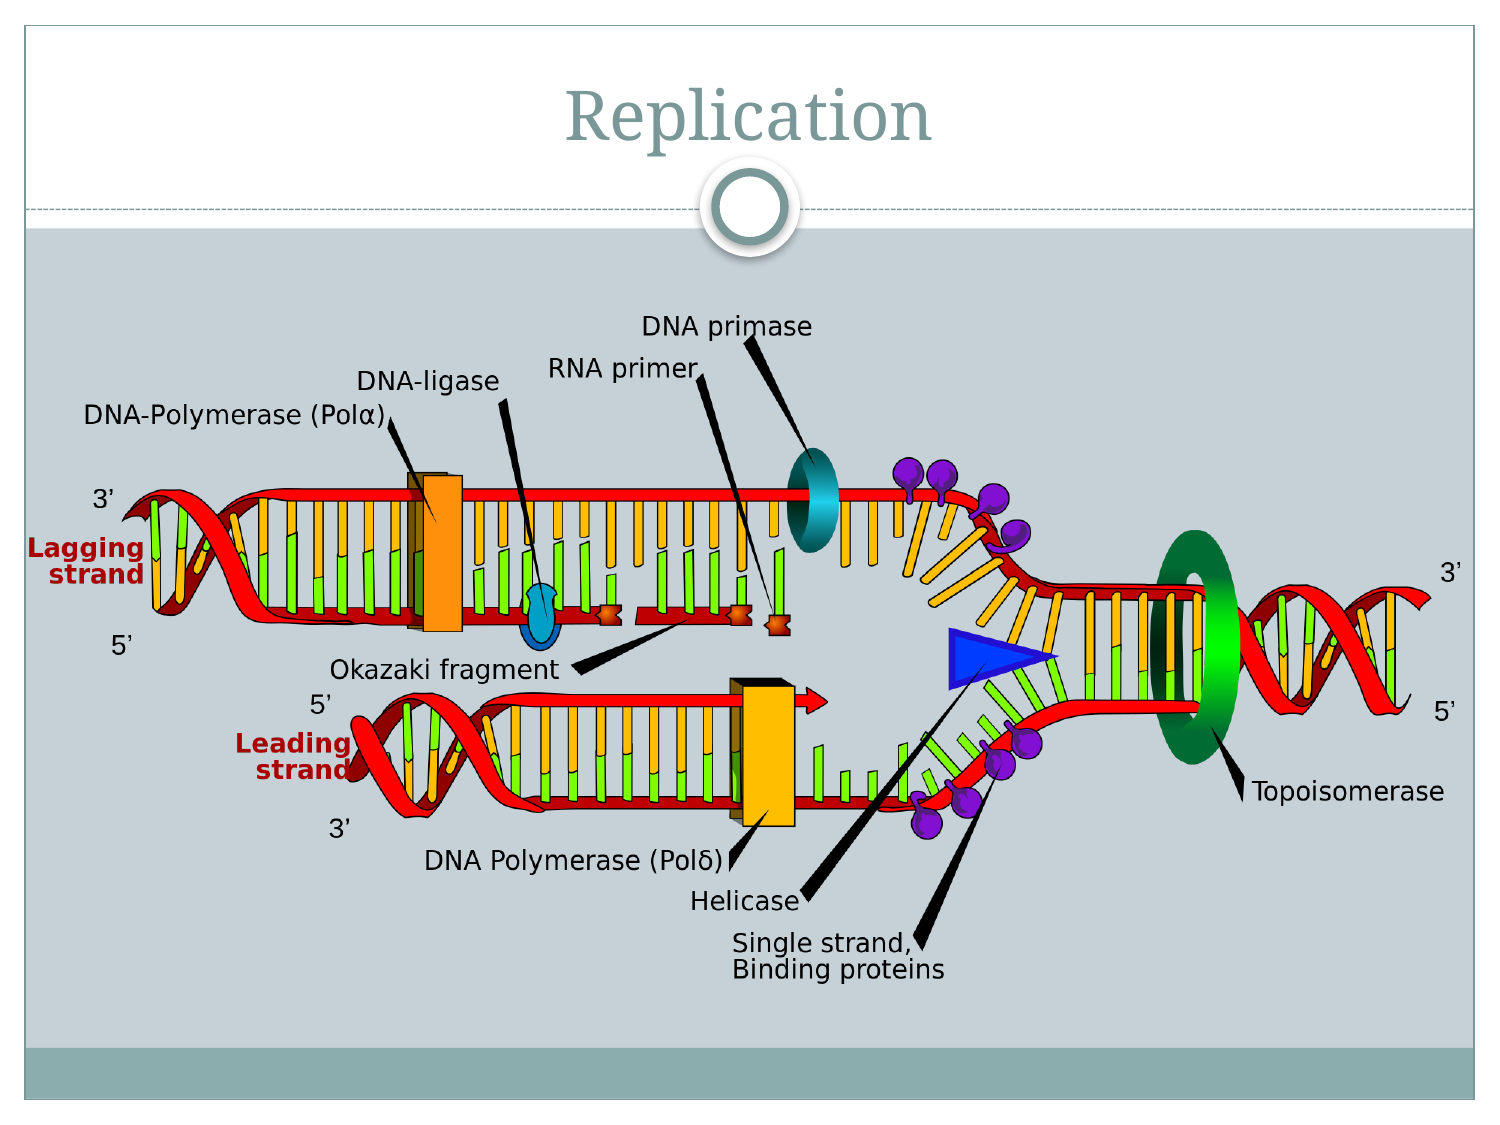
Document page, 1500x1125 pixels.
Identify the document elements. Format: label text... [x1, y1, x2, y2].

title Replication [49, 37, 1450, 162]
picture [0, 281, 1476, 1012]
